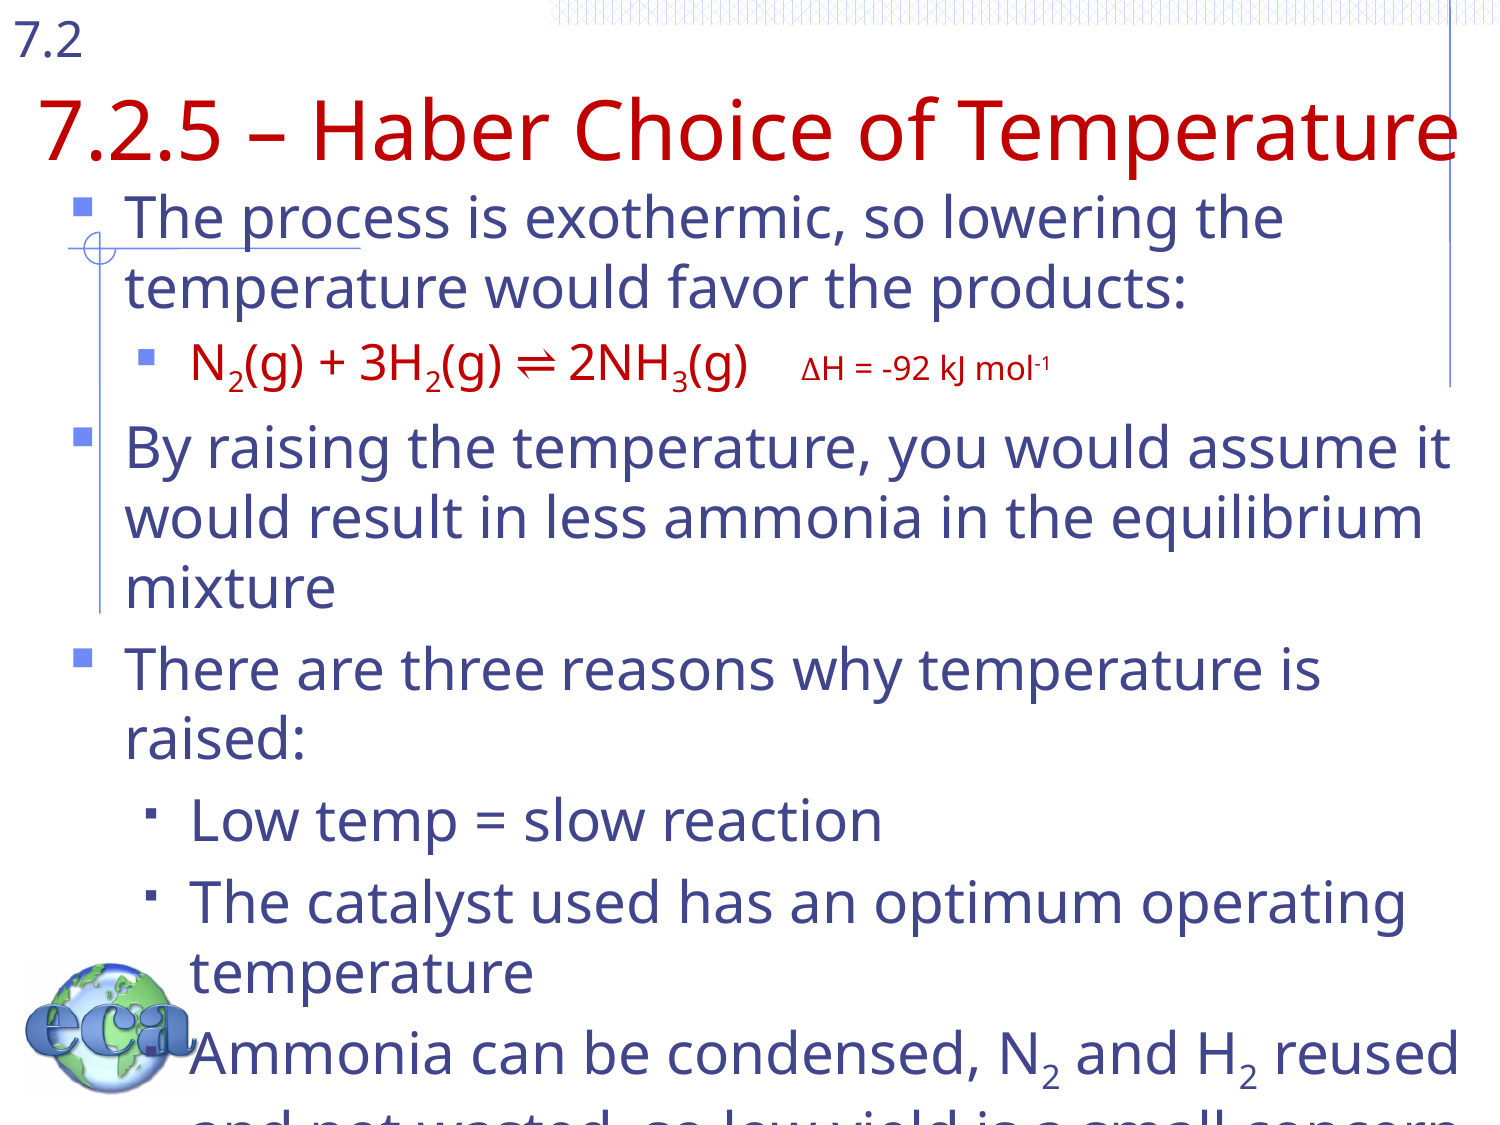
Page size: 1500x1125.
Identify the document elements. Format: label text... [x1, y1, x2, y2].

picture [23, 960, 200, 1096]
list The process is exothermic, so lowering the temperature would favor the products: N2(g) + 3H2(g) ⇌ 2NH3(g) ∆H = -92 kJ mol-1 By raising the temperature, you would assume it would result in less ammonia in the equilibrium mixture There are three reasons why temperature is raised: Low temp = slow reaction The catalyst used has an optimum operating temperature Ammonia can be condensed, N2 and H2 reused and not wasted, so low yield is a small concern [52, 172, 1483, 894]
title 7.2.5 – Haber Choice of Temperature [17, 49, 1483, 185]
